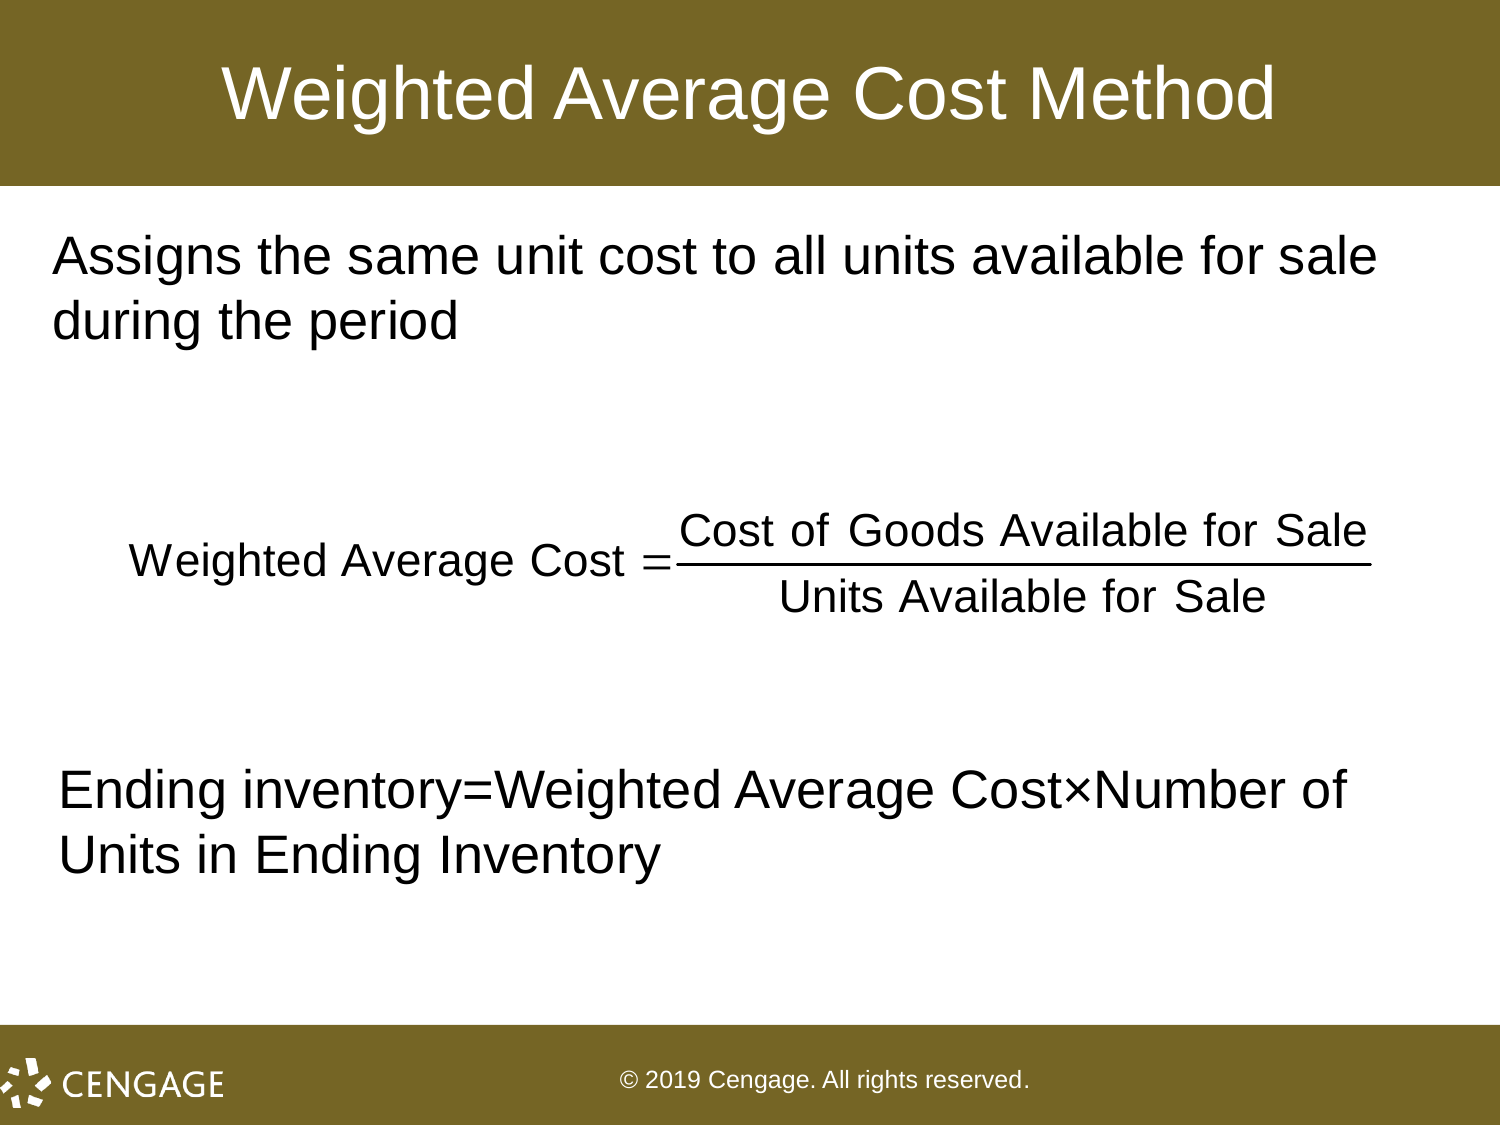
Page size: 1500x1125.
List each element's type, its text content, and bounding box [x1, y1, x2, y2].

picture [0, 1058, 223, 1108]
list Ending inventory=Weighted Average Cost×Number of Units in Ending Inventory [43, 746, 1443, 883]
title Weighted Average Cost Method [7, 4, 1493, 175]
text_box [120, 502, 1380, 623]
list Assigns the same unit cost to all units available for sale during the period [37, 212, 1475, 367]
